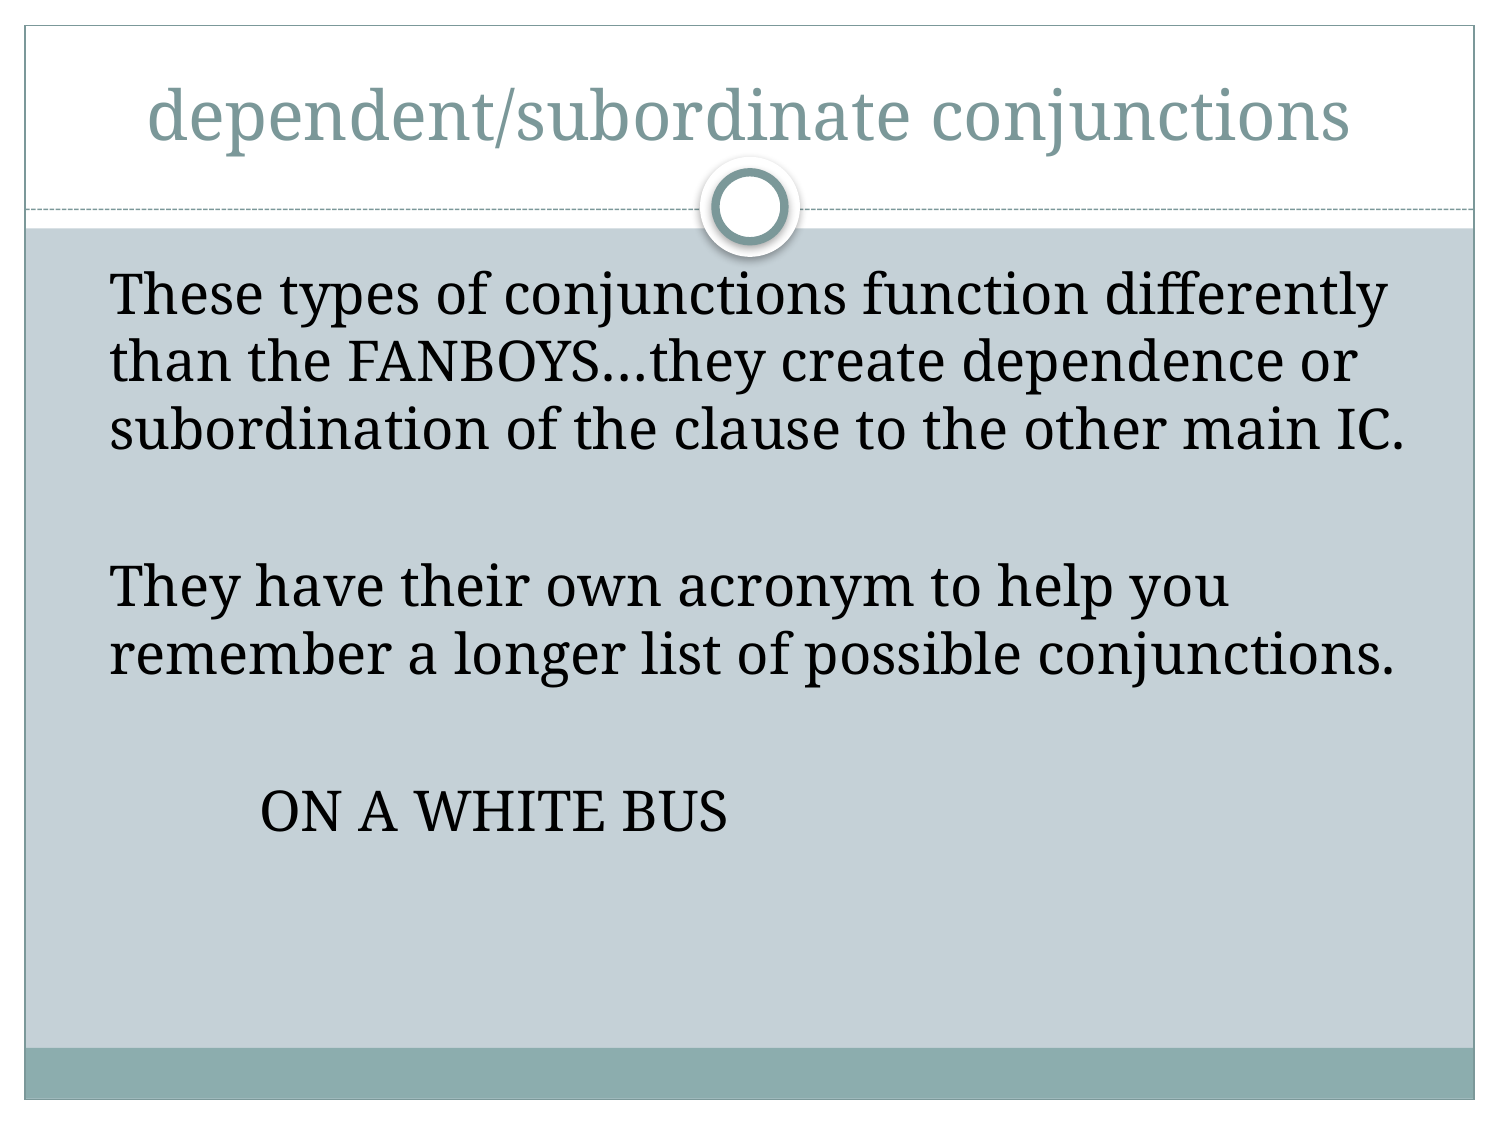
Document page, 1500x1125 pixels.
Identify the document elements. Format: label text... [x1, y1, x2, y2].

list These types of conjunctions function differently than the FANBOYS…they create dependence or subordination of the clause to the other main IC. They have their own acronym to help you remember a longer list of possible conjunctions. ON A WHITE BUS [49, 250, 1445, 1001]
title dependent/subordinate conjunctions [49, 37, 1450, 162]
